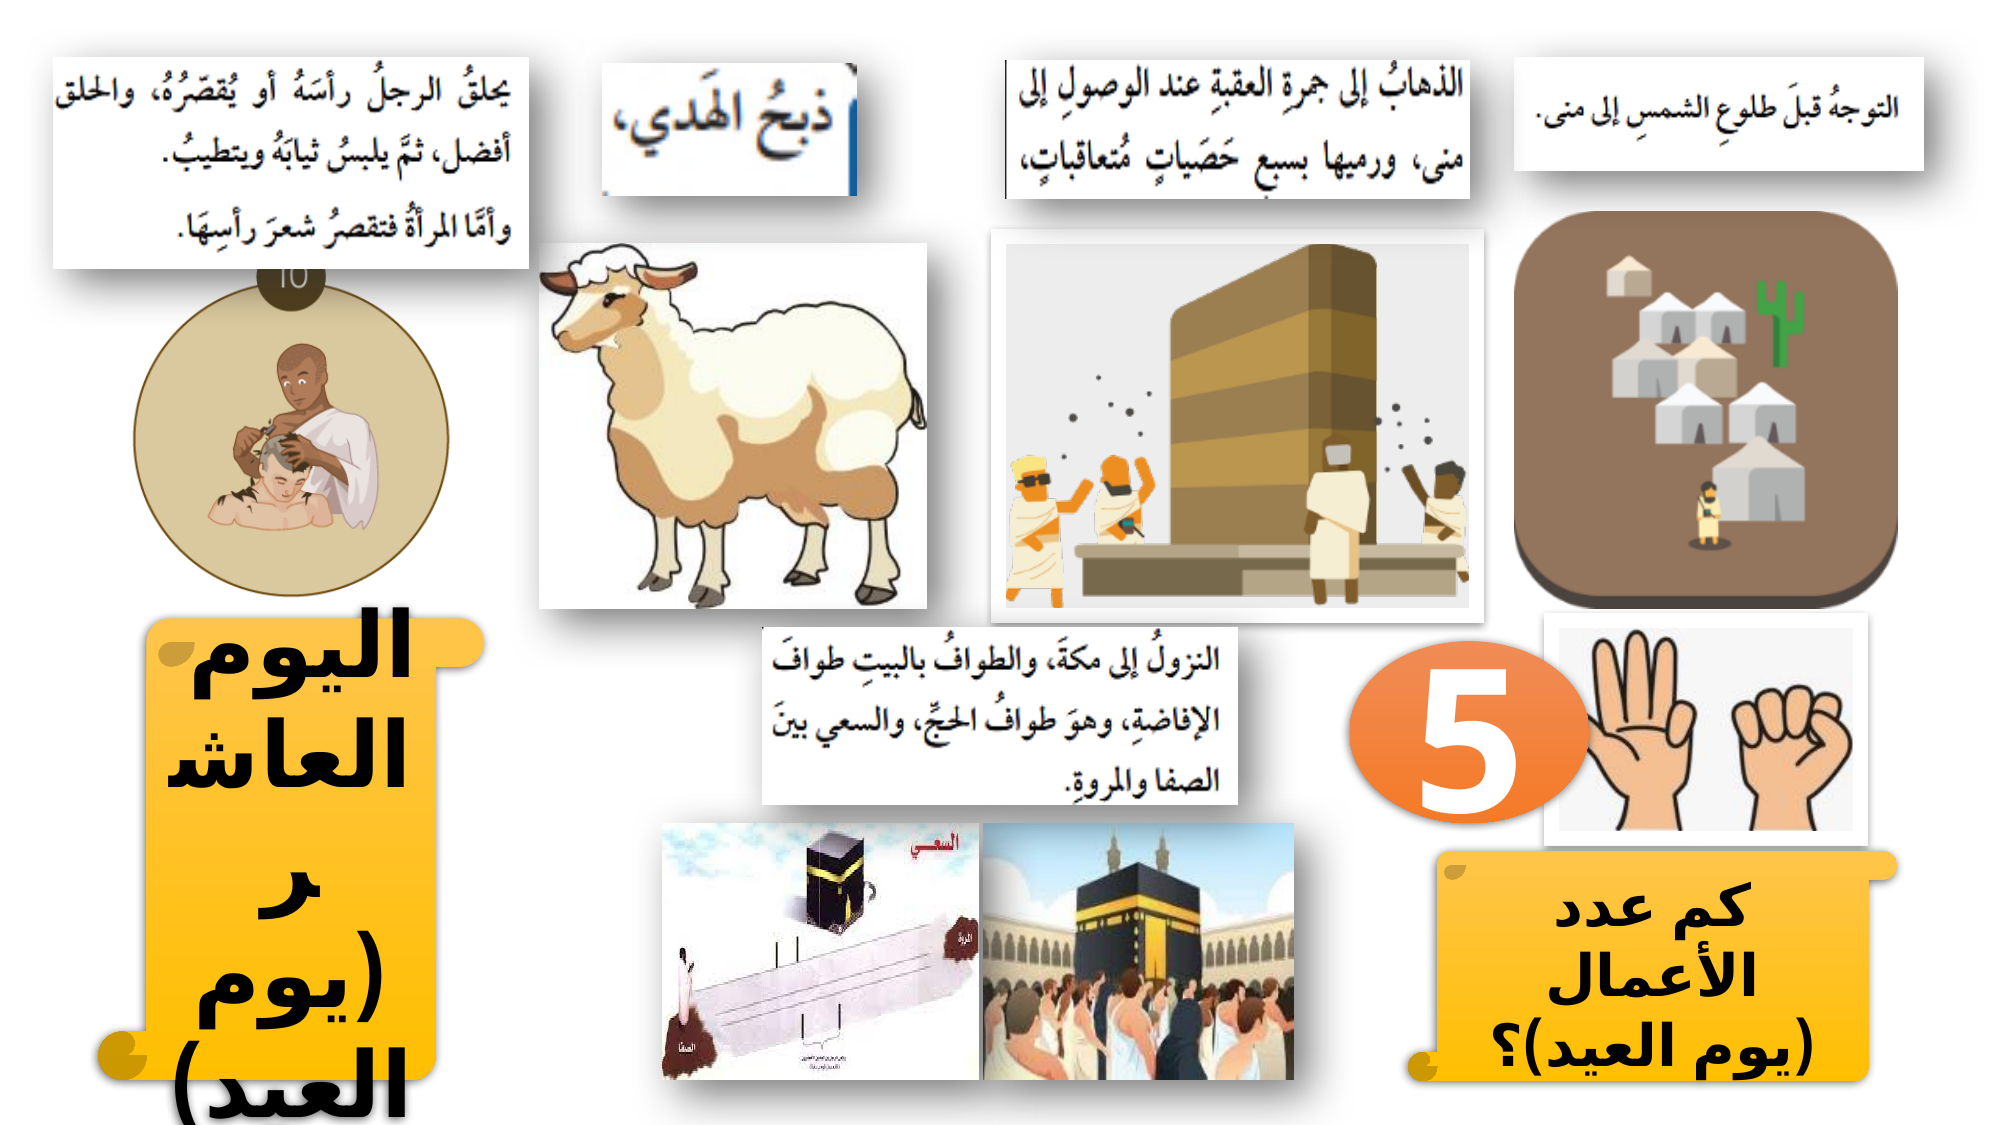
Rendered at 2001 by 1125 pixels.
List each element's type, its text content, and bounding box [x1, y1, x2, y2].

picture [601, 63, 857, 196]
picture [982, 823, 1294, 1080]
text_box 5 [1349, 641, 1558, 824]
text_box اليوم العاشر (يوم العيد) [98, 618, 484, 1080]
picture [539, 243, 928, 609]
picture [1514, 57, 1924, 171]
picture [762, 627, 1238, 805]
picture [1558, 627, 1854, 832]
picture [1005, 243, 1470, 609]
picture [1005, 60, 1470, 199]
picture [662, 823, 979, 1080]
picture [1514, 211, 1898, 609]
picture [53, 57, 529, 610]
text_box كم عدد الأعمال (يوم العيد)؟ [1408, 850, 1898, 1082]
